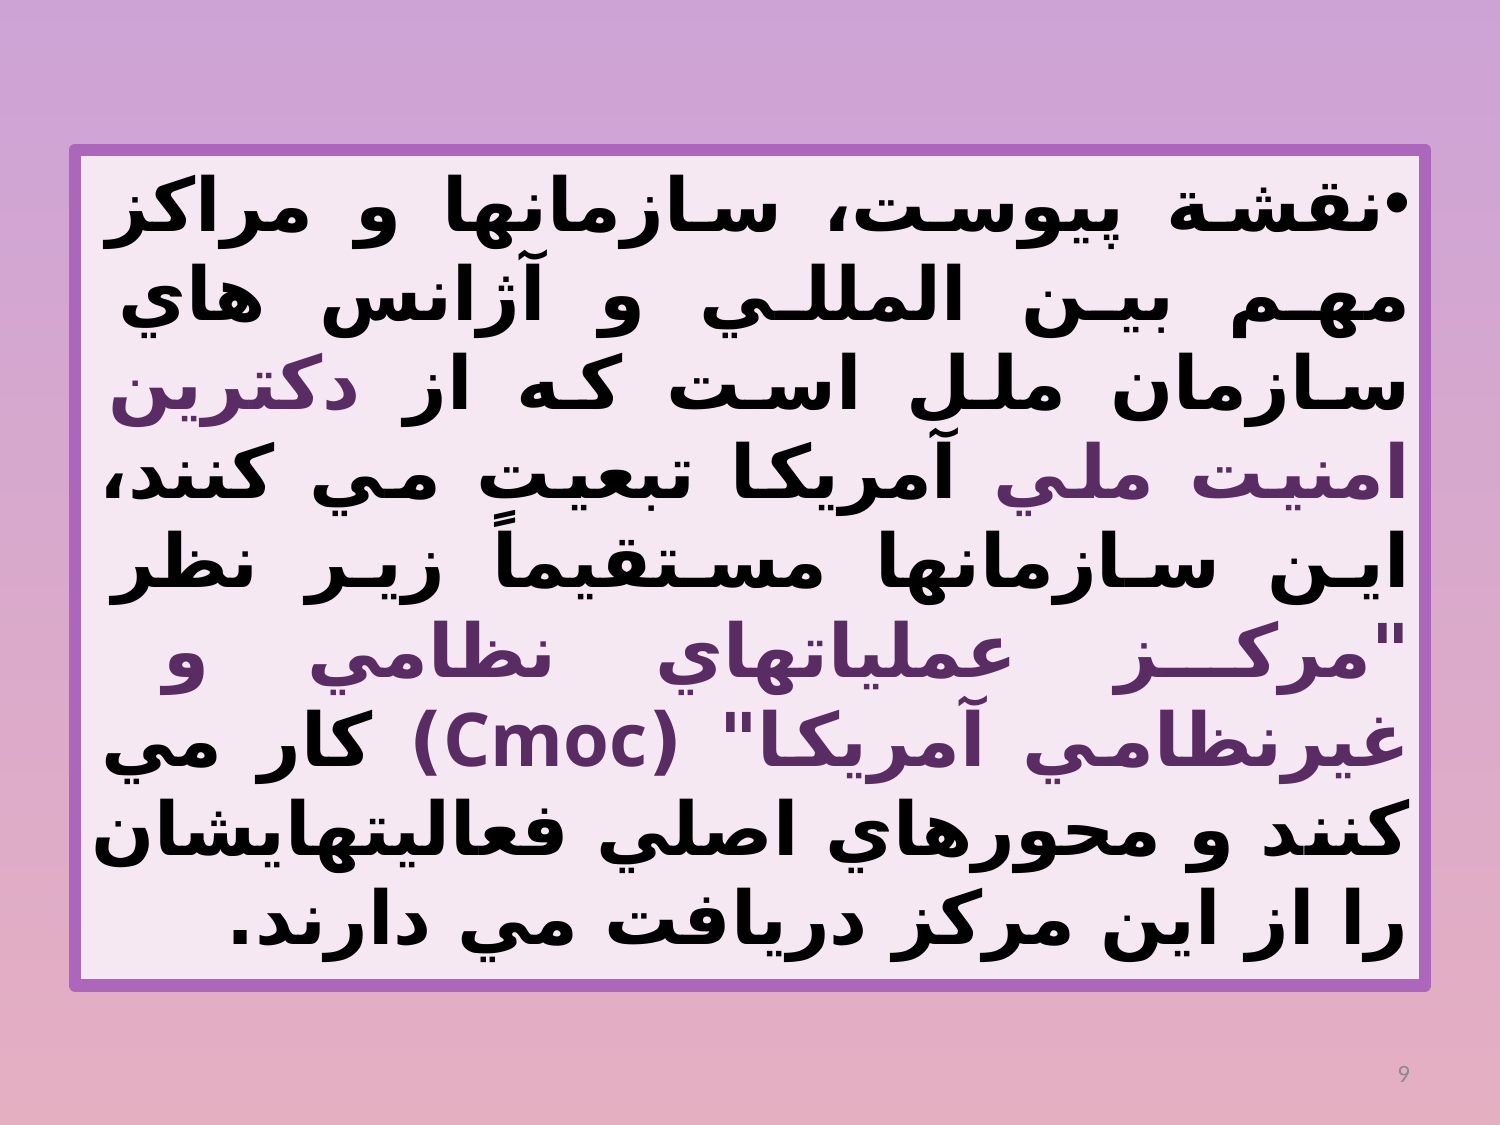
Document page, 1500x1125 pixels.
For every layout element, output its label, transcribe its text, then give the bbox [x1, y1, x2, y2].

slide_number 9 [1074, 1042, 1425, 1103]
list نقشة پيوست، سازمانها و مراکز مهم بين المللي و آژانس هاي سازمان ملل است که از دکترين امنيت ملي آمريکا تبعيت مي كنند، اين سازمانها مستقيماً زير نظر "مرکز عملياتهاي نظامي و غيرنظامي آمريکا" (Cmoc) کار مي کنند و محورهاي اصلي فعاليتهايشان را از اين مرکز دريافت مي دارند. [73, 148, 1427, 987]
